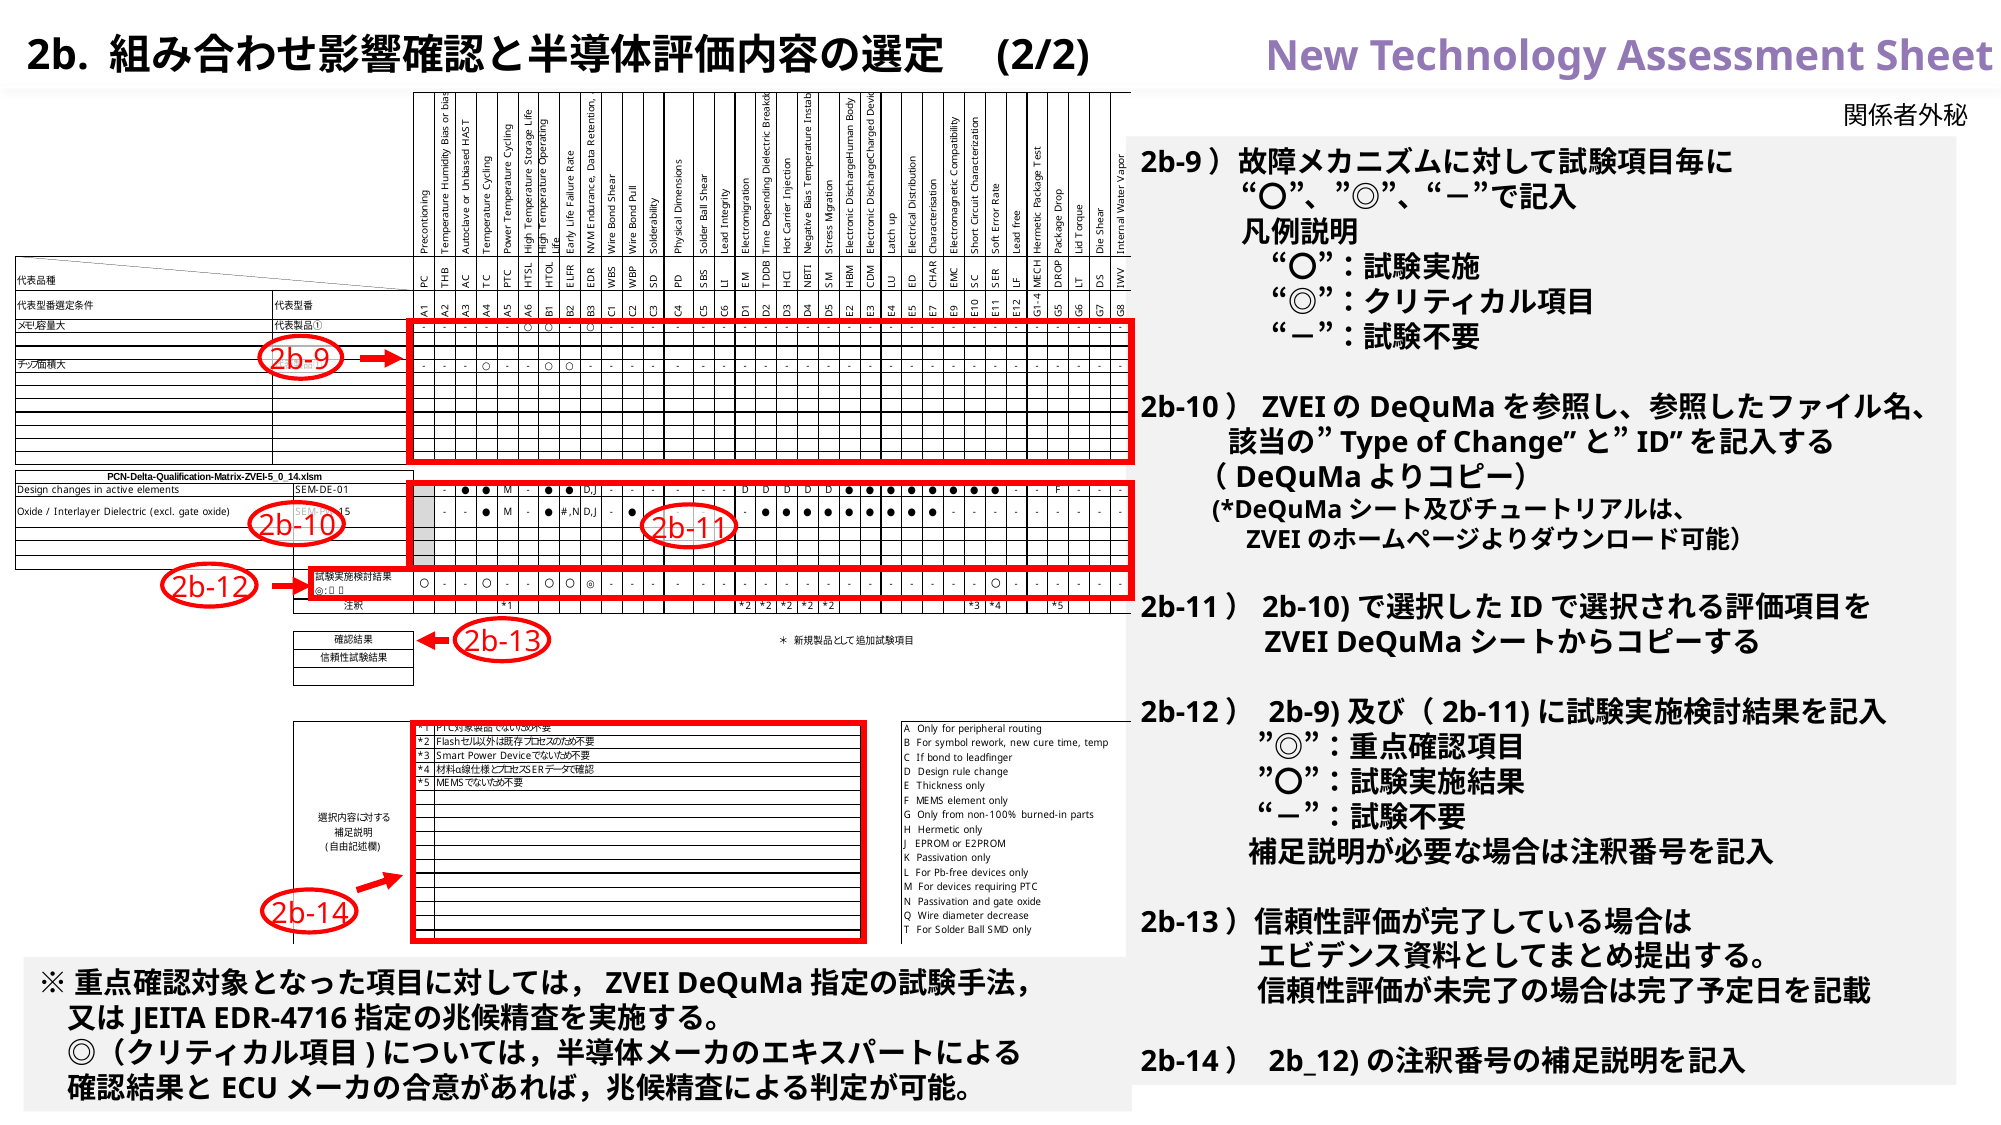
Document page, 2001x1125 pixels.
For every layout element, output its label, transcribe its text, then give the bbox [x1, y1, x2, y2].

text_box ※重点確認対象となった項目に対しては，ZVEI DeQuMa指定の試験手法， 又はJEITA EDR-4716指定の兆候精査を実施する。 ◎（クリティカル項目)については，半導体メーカのエキスパートによる 確認結果とECUメーカの合意があれば，兆候精査による判定が可能。 [23, 956, 1132, 1112]
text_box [256, 886, 413, 938]
text_box 2b-9）故障メカニズムに対して試験項目毎に “〇”、”◎”、“－”で記入 凡例説明 “〇”：試験実施 “◎”：クリティカル項目 “－”：試験不要 2b-10）ZVEIのDeQuMaを参照し、参照したファイル名、 該当の”Type of Change”と”ID”を記入する （DeQuMaよりコピー） (*DeQuMaシート及びチュートリアルは、 ZVEIのホームページよりダウンロード可能） 2b-11）2b-10)で選択したIDで選択される評価項目を ZVEI DeQuMaシートからコピーする 2b-12） 2b-9)及び（2b-11)に試験実施検討結果を記入 ”◎”：重点確認項目 ”〇”：試験実施結果 “－”：試験不要 補足説明が必要な場合は注釈番号を記入 2b-13）信頼性評価が完了している場合は エビデンス資料としてまとめ提出する。 信頼性評価が未完了の場合は完了予定日を記載 2b-14） 2b_12)の注釈番号の補足説明を記入 [1125, 136, 1957, 1085]
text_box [356, 875, 404, 886]
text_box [243, 499, 401, 550]
text_box 関係者外秘 [1828, 92, 1984, 137]
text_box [636, 501, 793, 553]
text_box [254, 332, 372, 384]
picture [14, 91, 1132, 945]
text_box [156, 560, 313, 612]
text_box 2b. 組み合わせ影響確認と半導体評価内容の選定 (2/2) [11, 20, 1212, 86]
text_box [449, 615, 606, 666]
